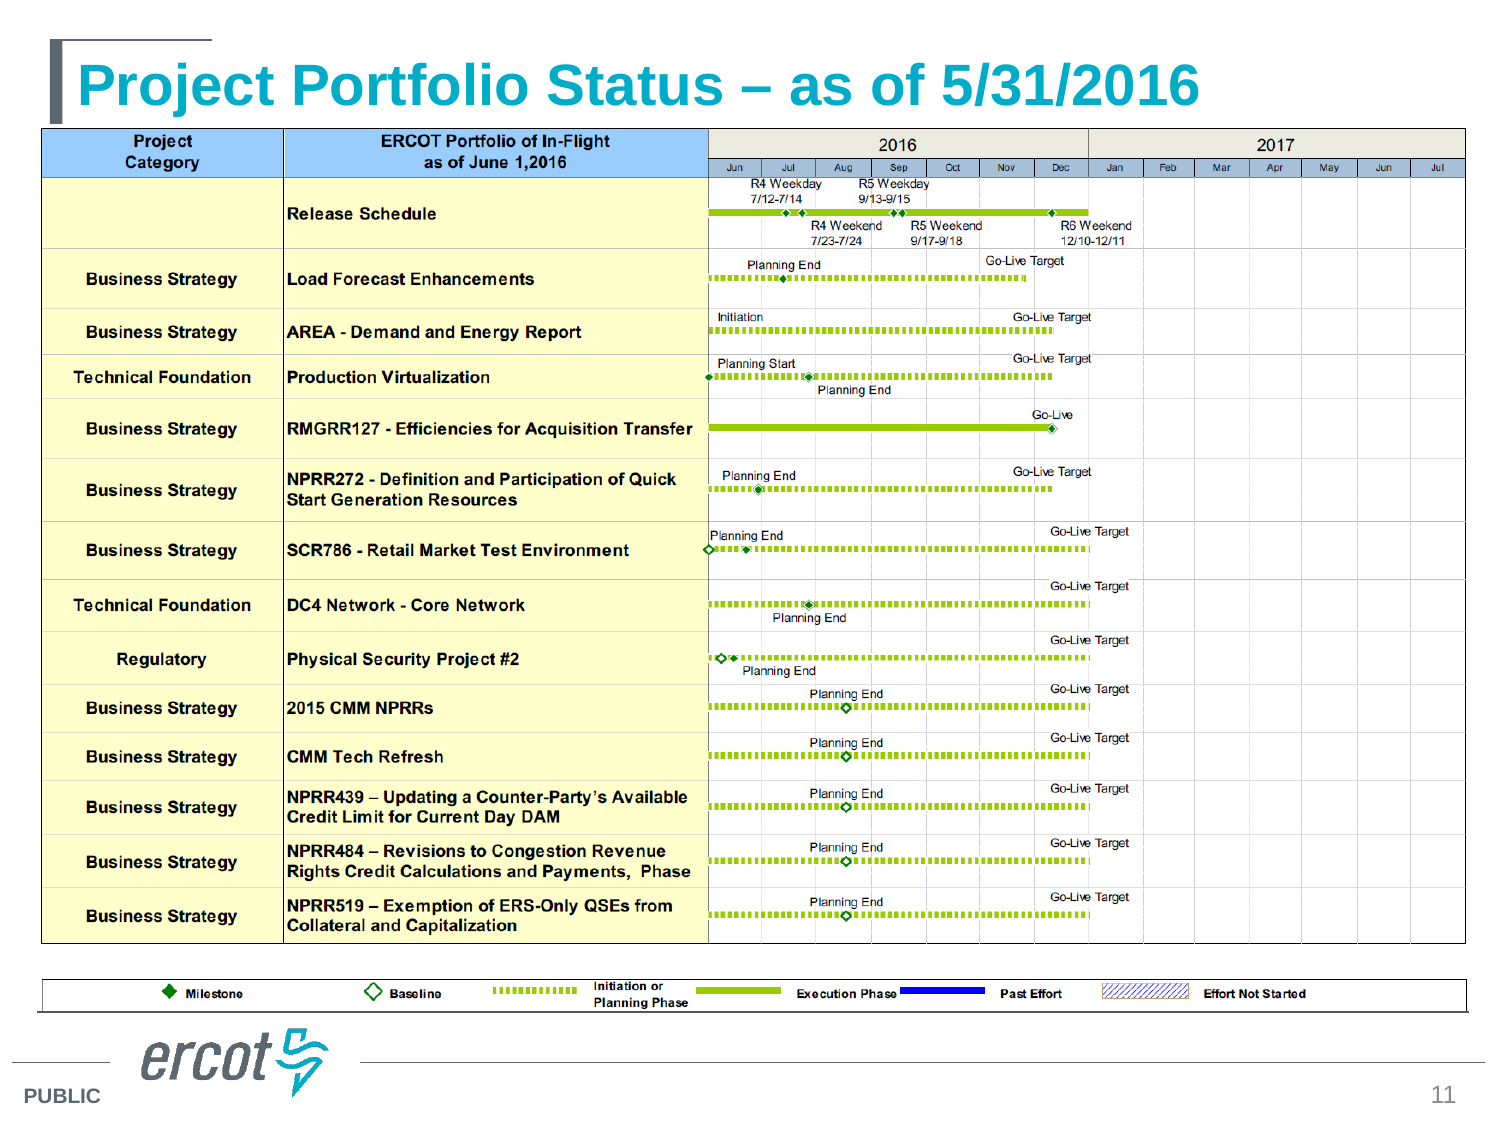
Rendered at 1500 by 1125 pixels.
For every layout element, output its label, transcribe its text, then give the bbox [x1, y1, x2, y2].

slide_number 11 [1412, 1076, 1475, 1112]
picture [37, 124, 1469, 1013]
title Project Portfolio Status – as of 5/31/2016 [62, 39, 1325, 123]
picture [137, 1024, 332, 1100]
